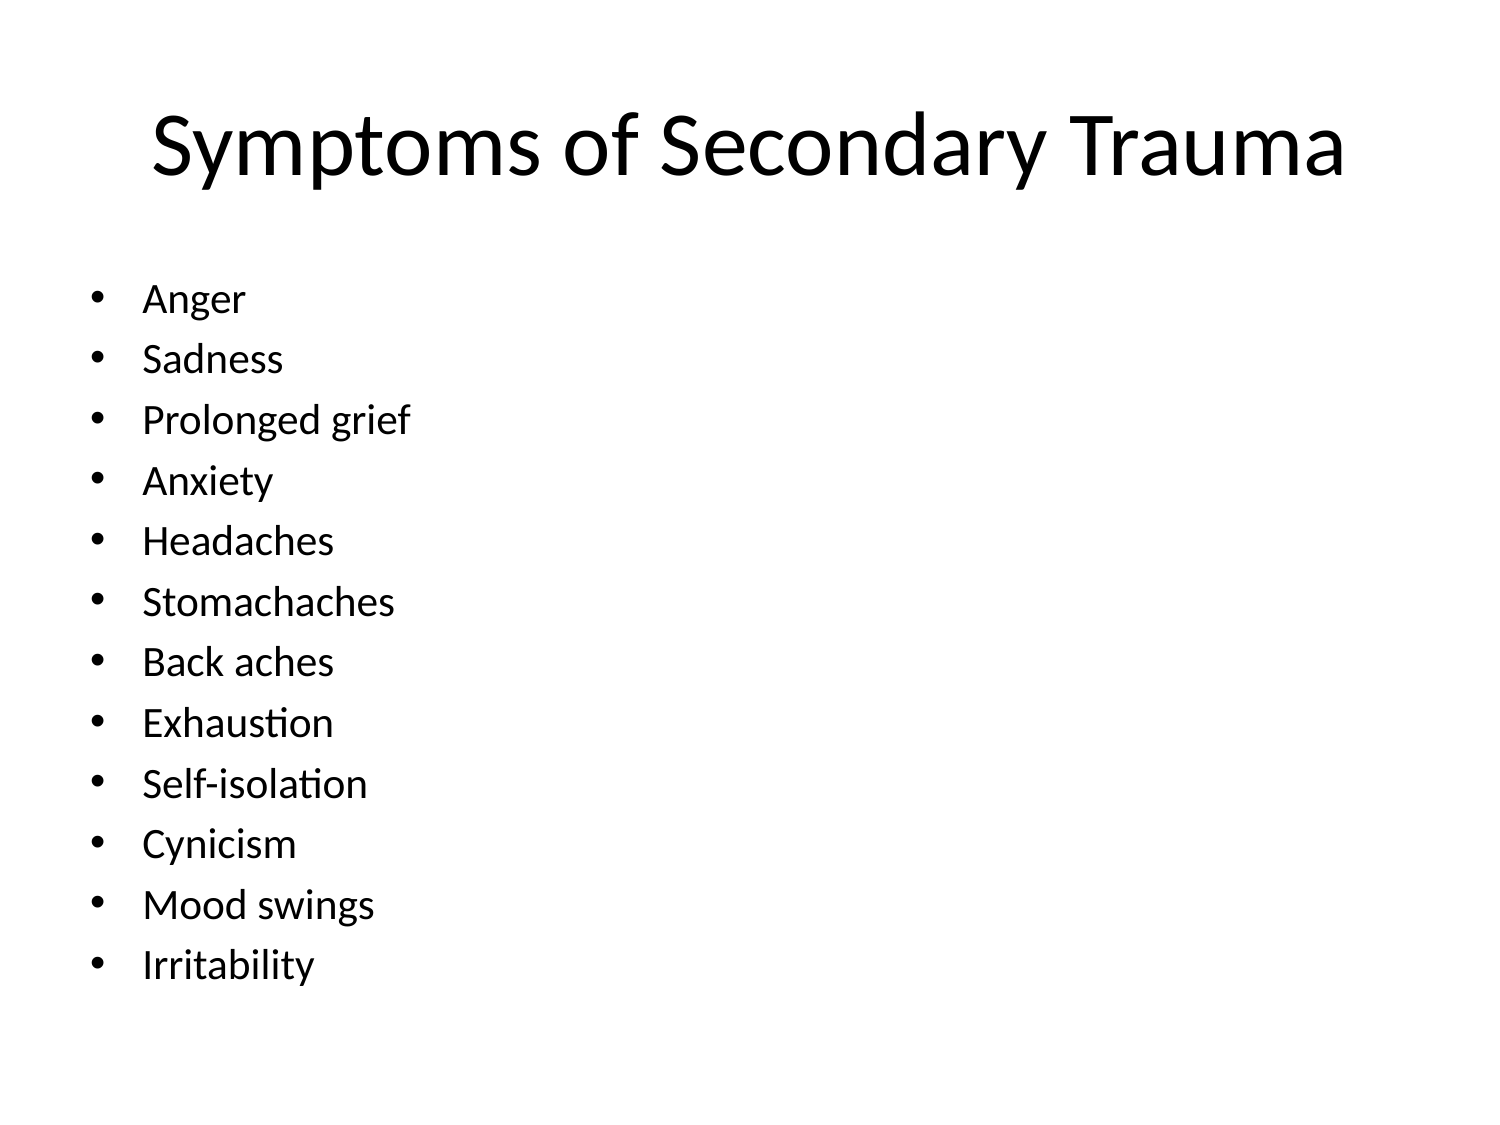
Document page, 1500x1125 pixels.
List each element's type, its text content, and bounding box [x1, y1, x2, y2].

title Symptoms of Secondary Trauma [75, 45, 1425, 233]
list Anger Sadness Prolonged grief Anxiety Headaches Stomachaches Back aches Exhaustion Self-isolation Cynicism Mood swings Irritability [75, 262, 1425, 1005]
